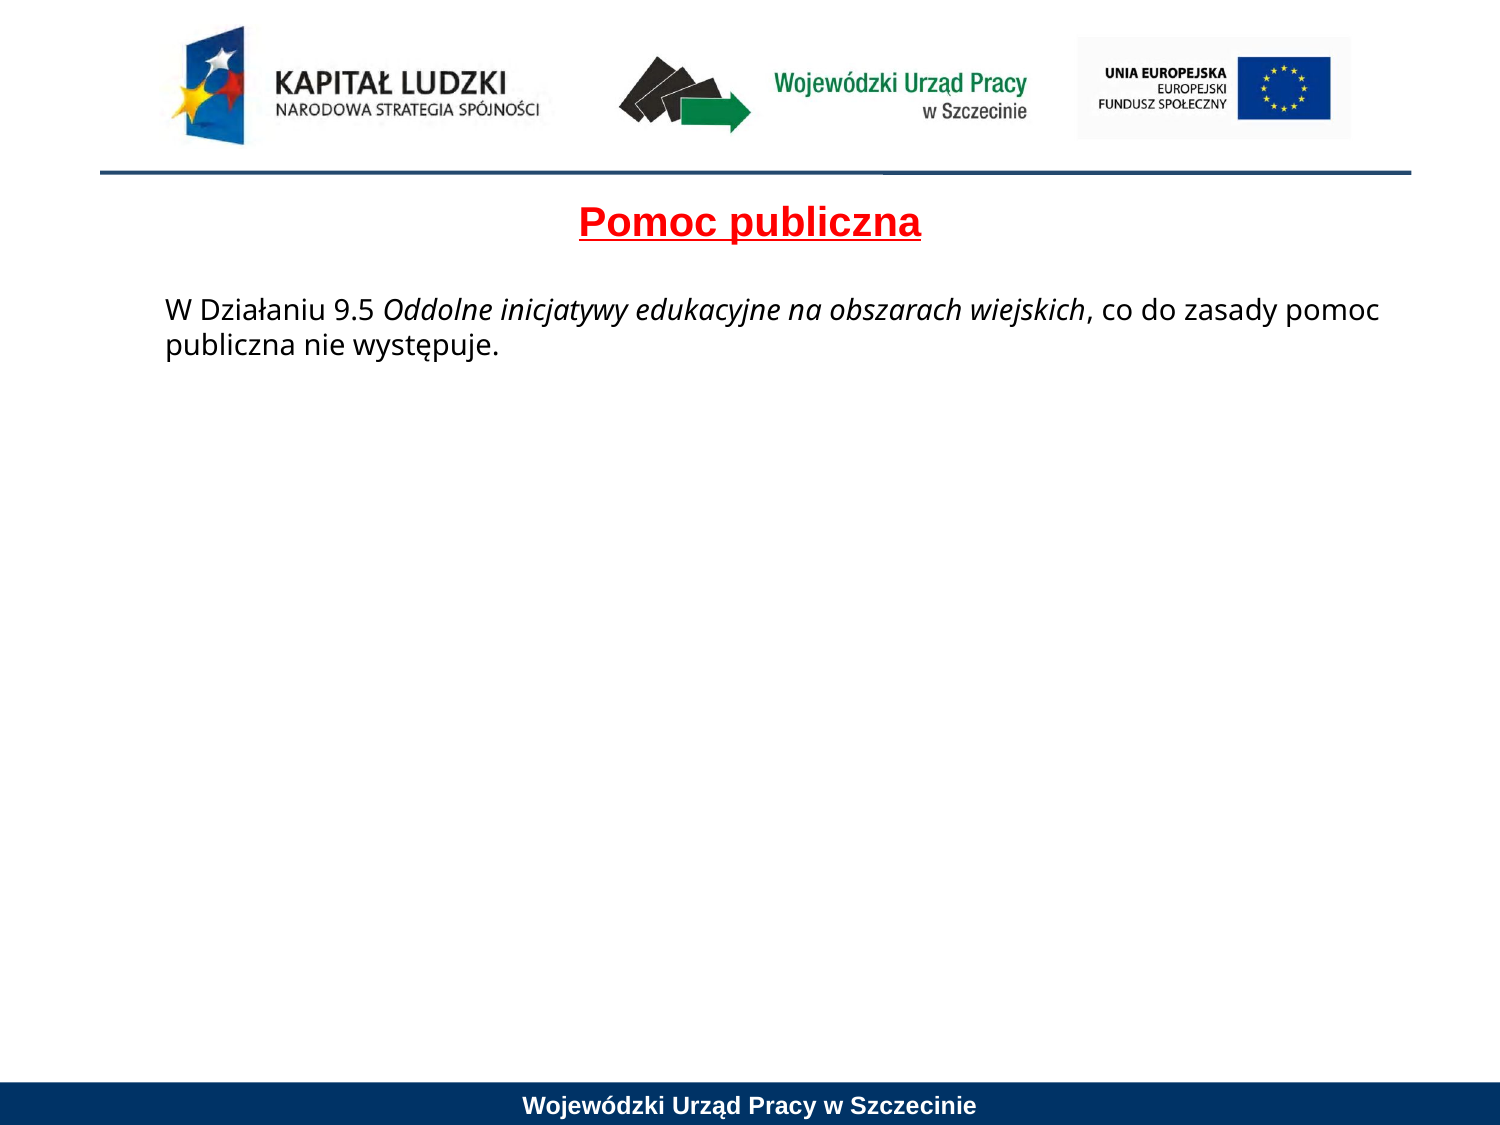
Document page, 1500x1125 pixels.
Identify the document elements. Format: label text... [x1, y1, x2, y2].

list Pomoc publiczna W Działaniu 9.5 Oddolne inicjatywy edukacyjne na obszarach wiejskich, co do zasady pomoc publiczna nie występuje. [93, 187, 1407, 985]
picture [159, 24, 1353, 149]
